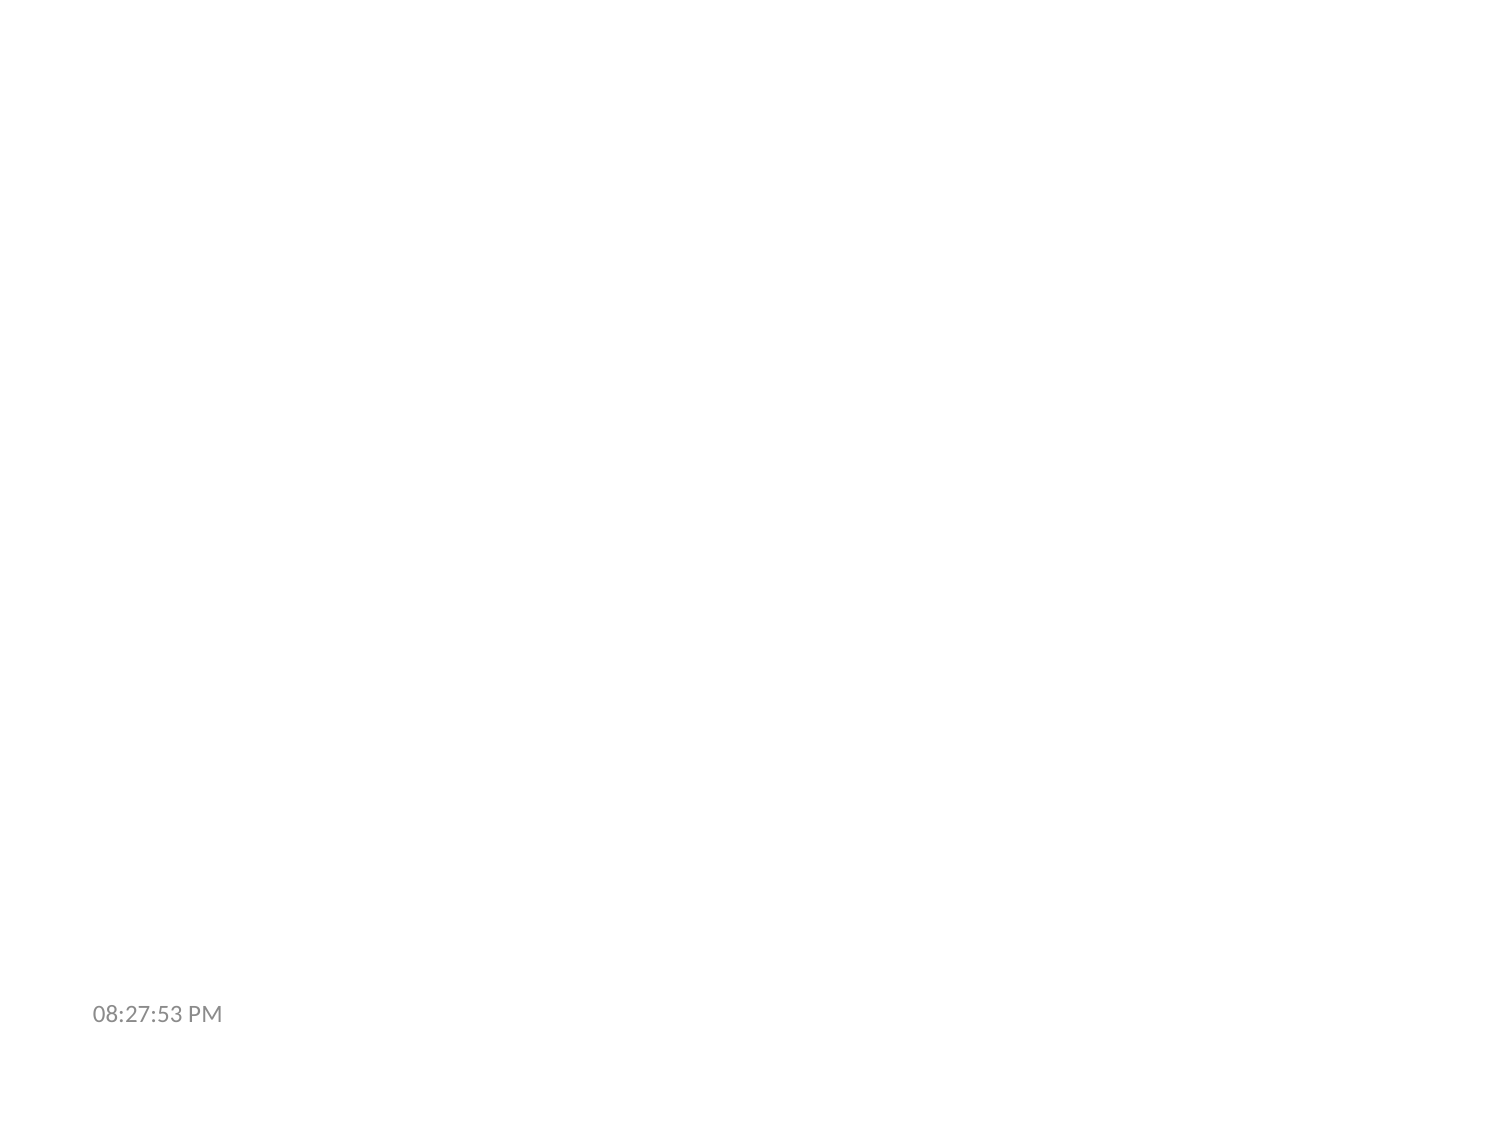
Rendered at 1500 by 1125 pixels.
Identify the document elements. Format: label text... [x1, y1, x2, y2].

text_box 3:35:09 PM [77, 982, 428, 1043]
